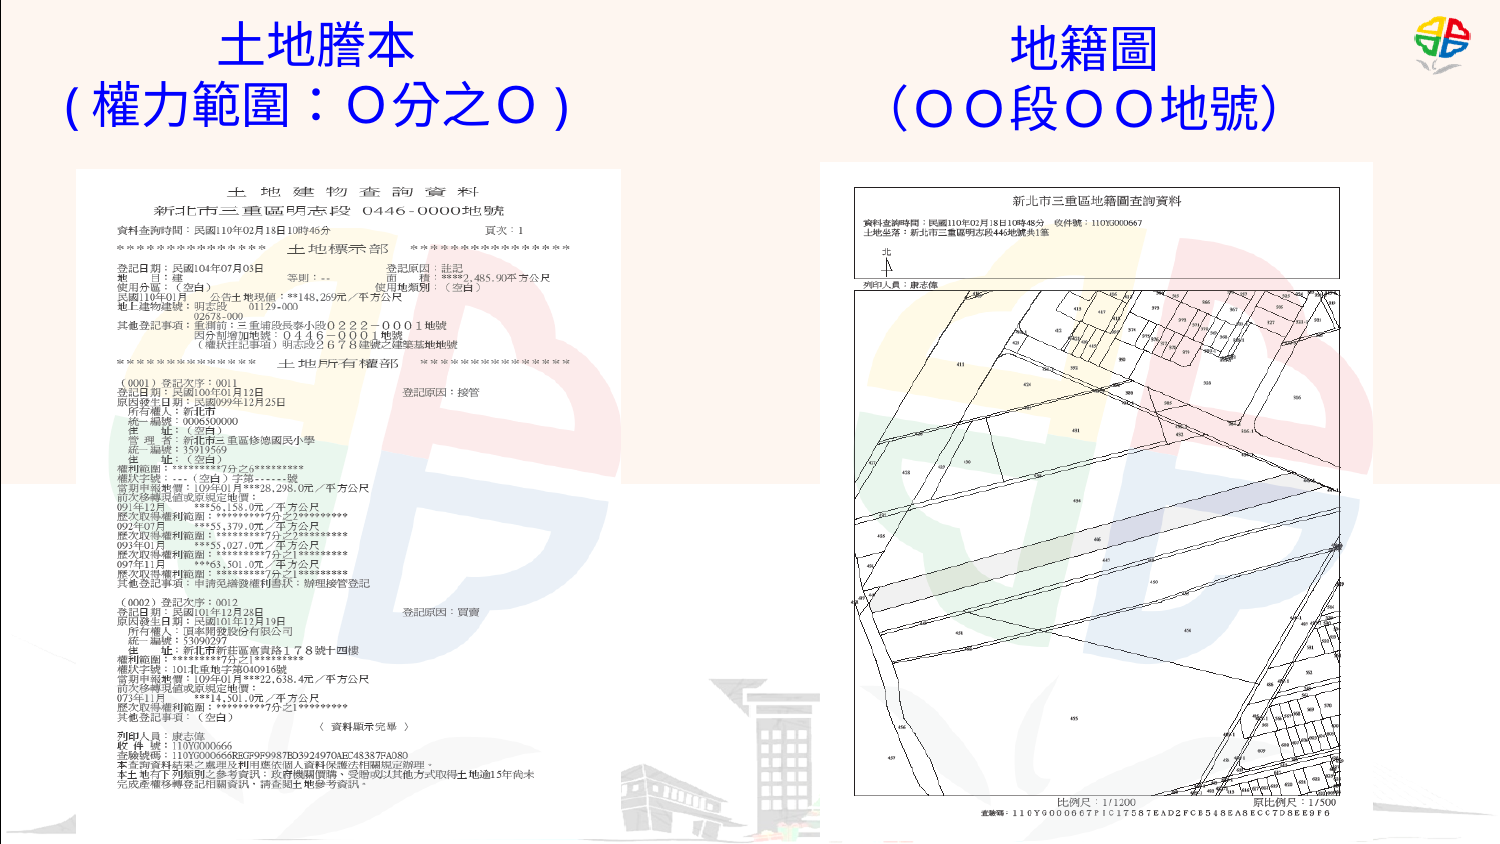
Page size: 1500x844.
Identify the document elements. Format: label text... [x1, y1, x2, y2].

title 地籍圖 （ＯＯ段ＯＯ地號） [820, 40, 1348, 116]
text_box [820, 162, 1373, 841]
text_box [76, 169, 621, 840]
text_box 土地謄本 (權力範圍：Ｏ分之Ｏ) [17, 40, 616, 108]
picture [0, 0, 1500, 844]
